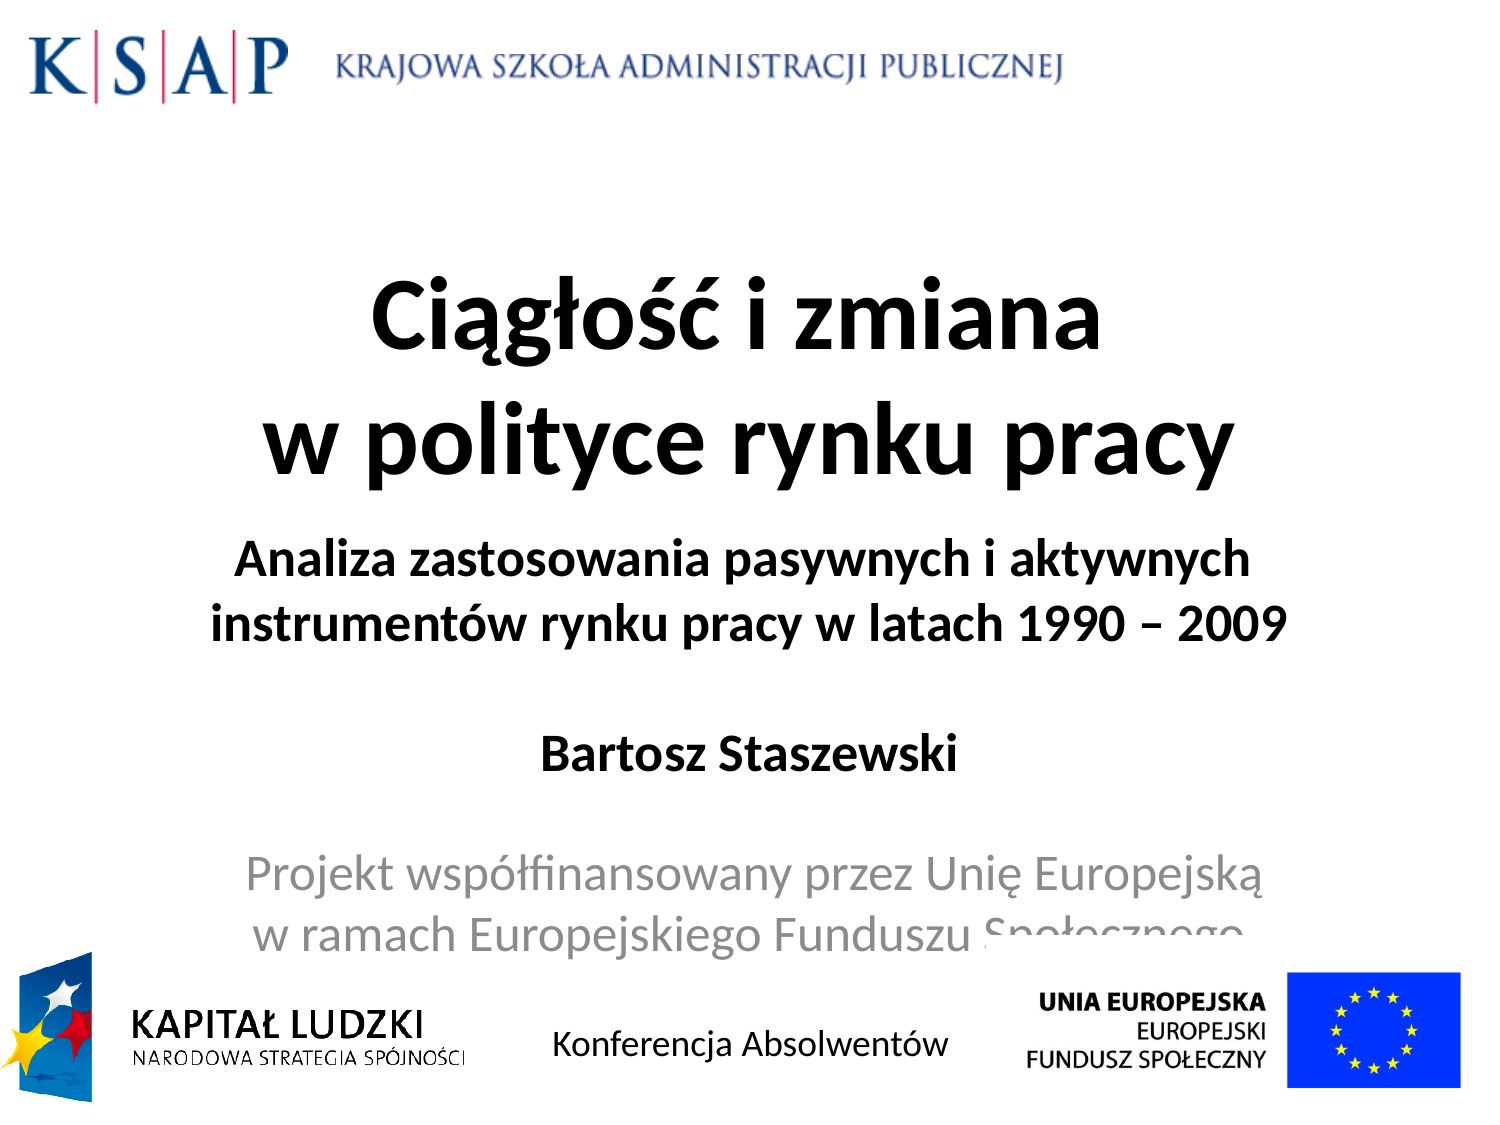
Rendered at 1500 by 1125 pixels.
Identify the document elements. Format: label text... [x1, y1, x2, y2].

picture [29, 30, 288, 110]
text_box Analiza zastosowania pasywnych i aktywnych instrumentów rynku pracy w latach 1990 – 2009 Bartosz Staszewski [0, 515, 1500, 790]
text_box Konferencja Absolwentów [537, 1011, 980, 1072]
picture [985, 935, 1500, 1125]
picture [0, 951, 464, 1102]
picture [336, 54, 1064, 85]
subtitle Projekt współfinansowany przez Unię Europejską w ramach Europejskiego Funduszu Społecznego [229, 790, 1281, 973]
title Ciągłość i zmiana w polityce rynku pracy [0, 219, 1500, 515]
